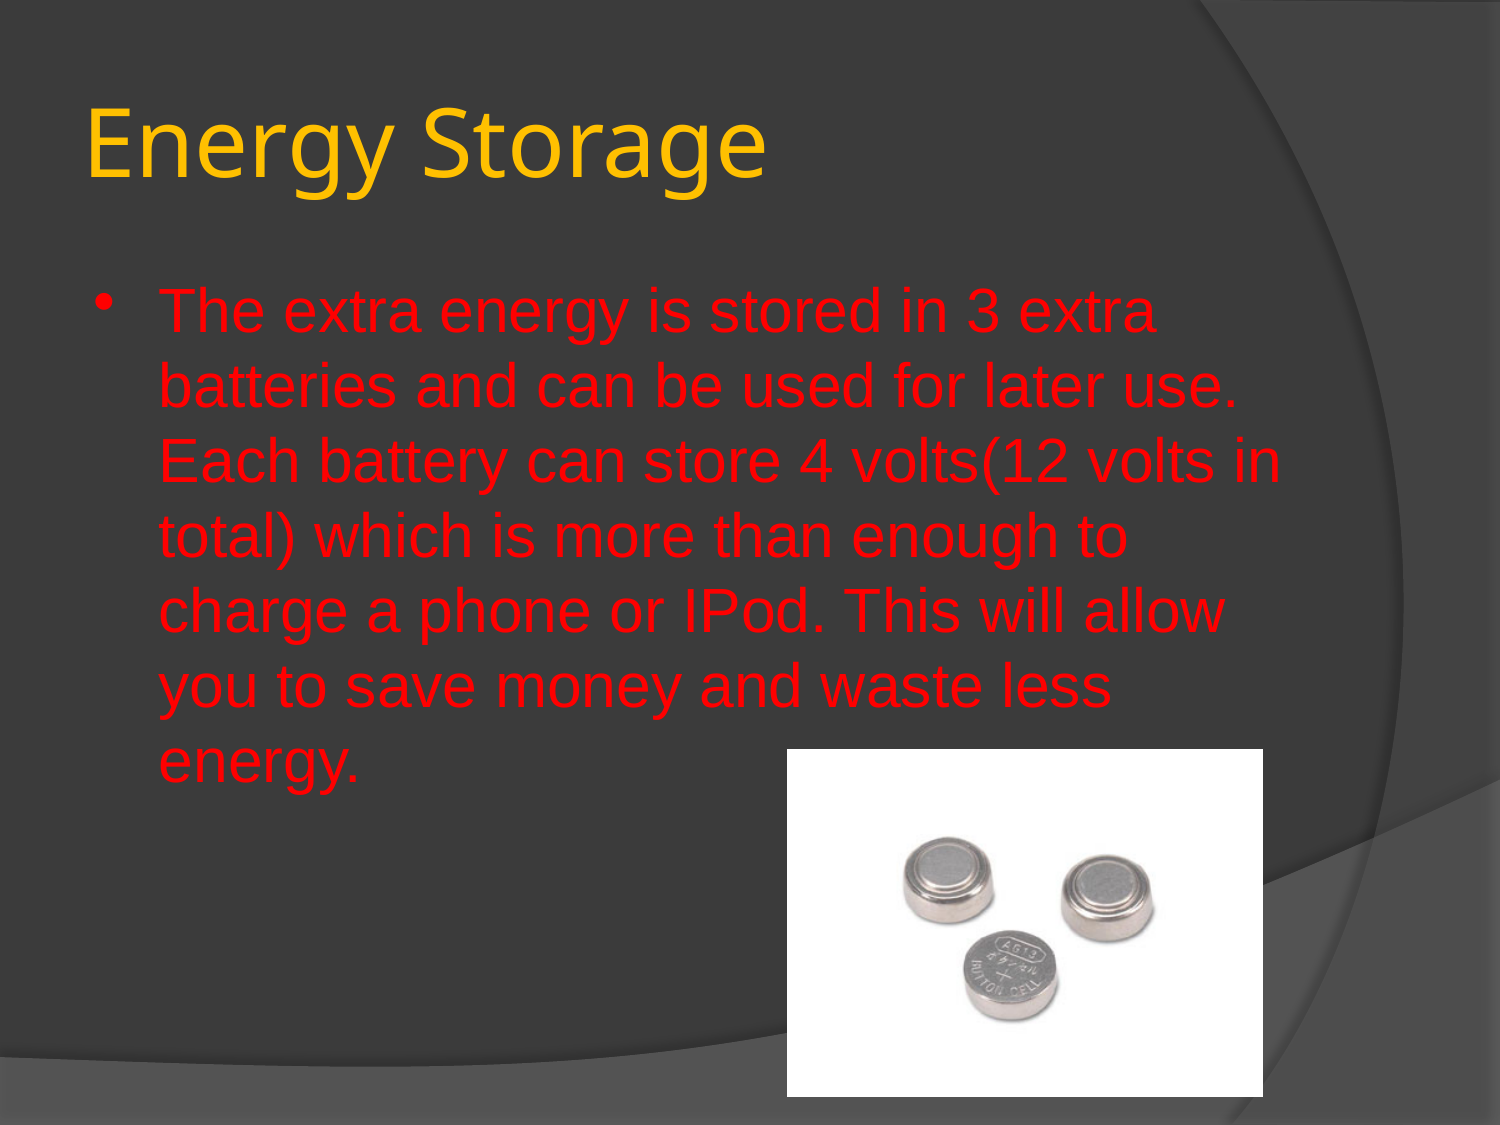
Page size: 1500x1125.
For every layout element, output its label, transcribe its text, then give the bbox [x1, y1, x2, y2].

picture [787, 749, 1263, 1098]
list The extra energy is stored in 3 extra batteries and can be used for later use. Each battery can store 4 volts(12 volts in total) which is more than enough to charge a phone or IPod. This will allow you to save money and waste less energy. [75, 262, 1300, 1005]
title Energy Storage [75, 45, 1300, 233]
